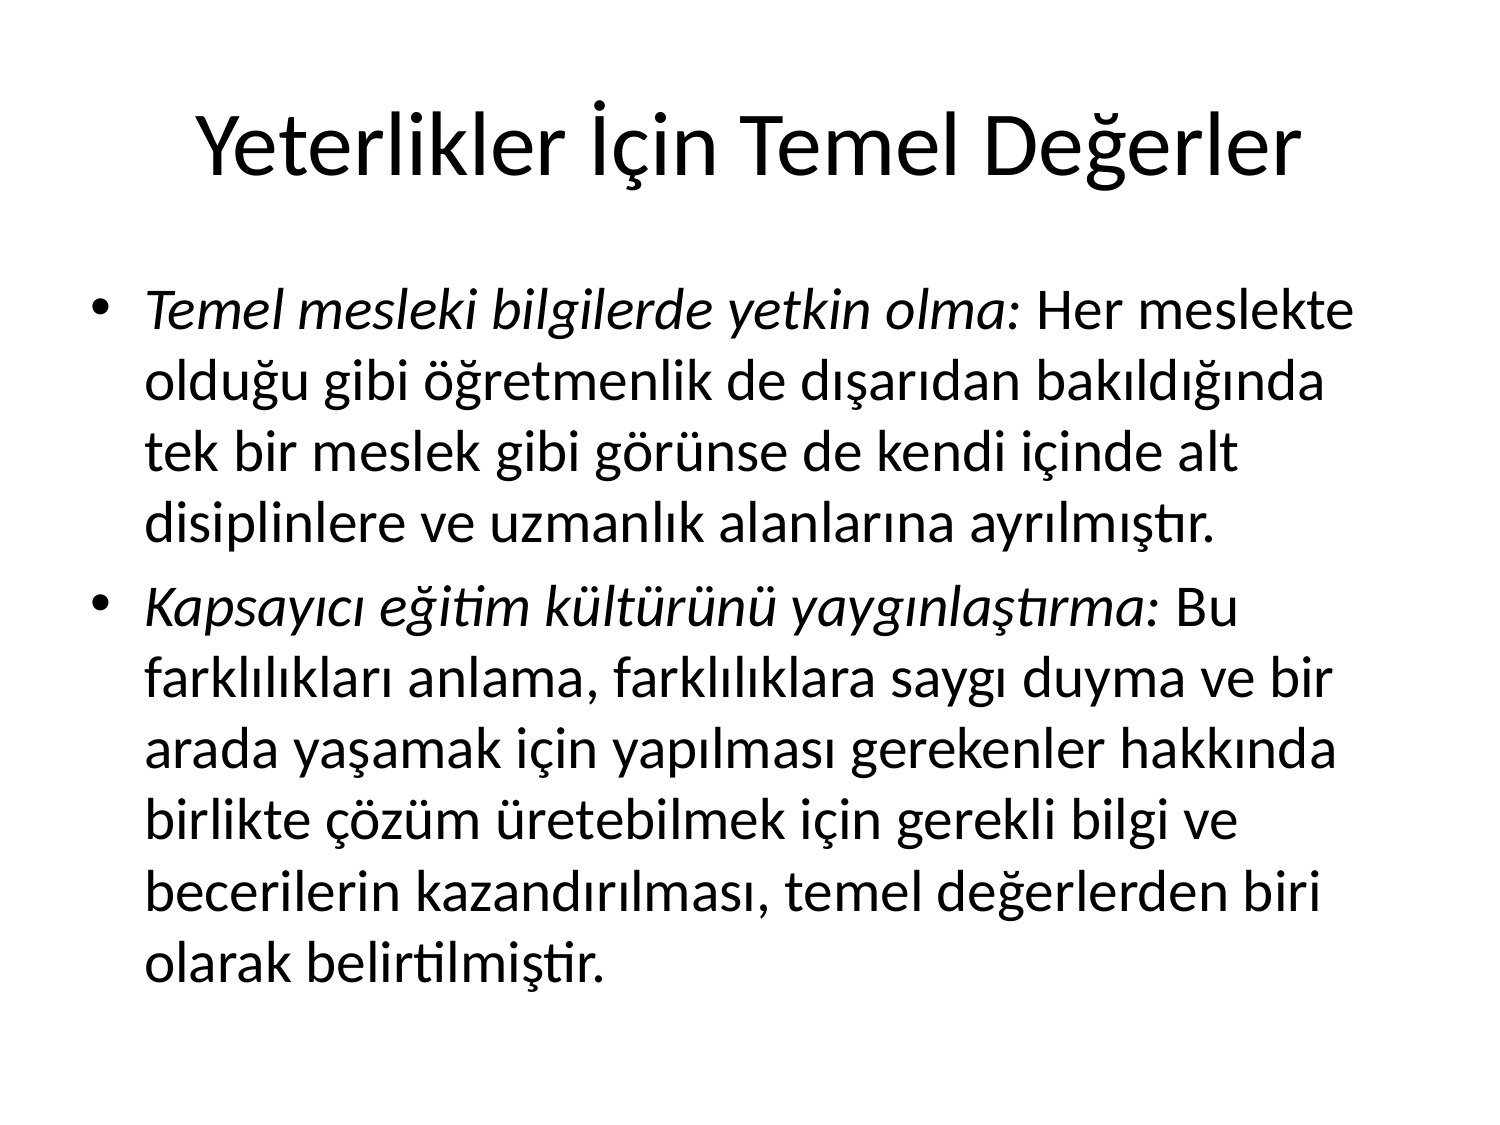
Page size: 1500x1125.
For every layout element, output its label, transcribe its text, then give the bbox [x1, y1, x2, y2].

title Yeterlikler İçin Temel Değerler [75, 45, 1425, 233]
list Temel mesleki bilgilerde yetkin olma: Her meslekte olduğu gibi öğretmenlik de dışarıdan bakıldığında tek bir meslek gibi görünse de kendi içinde alt disiplinlere ve uzmanlık alanlarına ayrılmıştır. Kapsayıcı eğitim kültürünü yaygınlaştırma: Bu farklılıkları anlama, farklılıklara saygı duyma ve bir arada yaşamak için yapılması gerekenler hakkında birlikte çözüm üretebilmek için gerekli bilgi ve becerilerin kazandırılması, temel değerlerden biri olarak belirtilmiştir. [75, 262, 1425, 1005]
